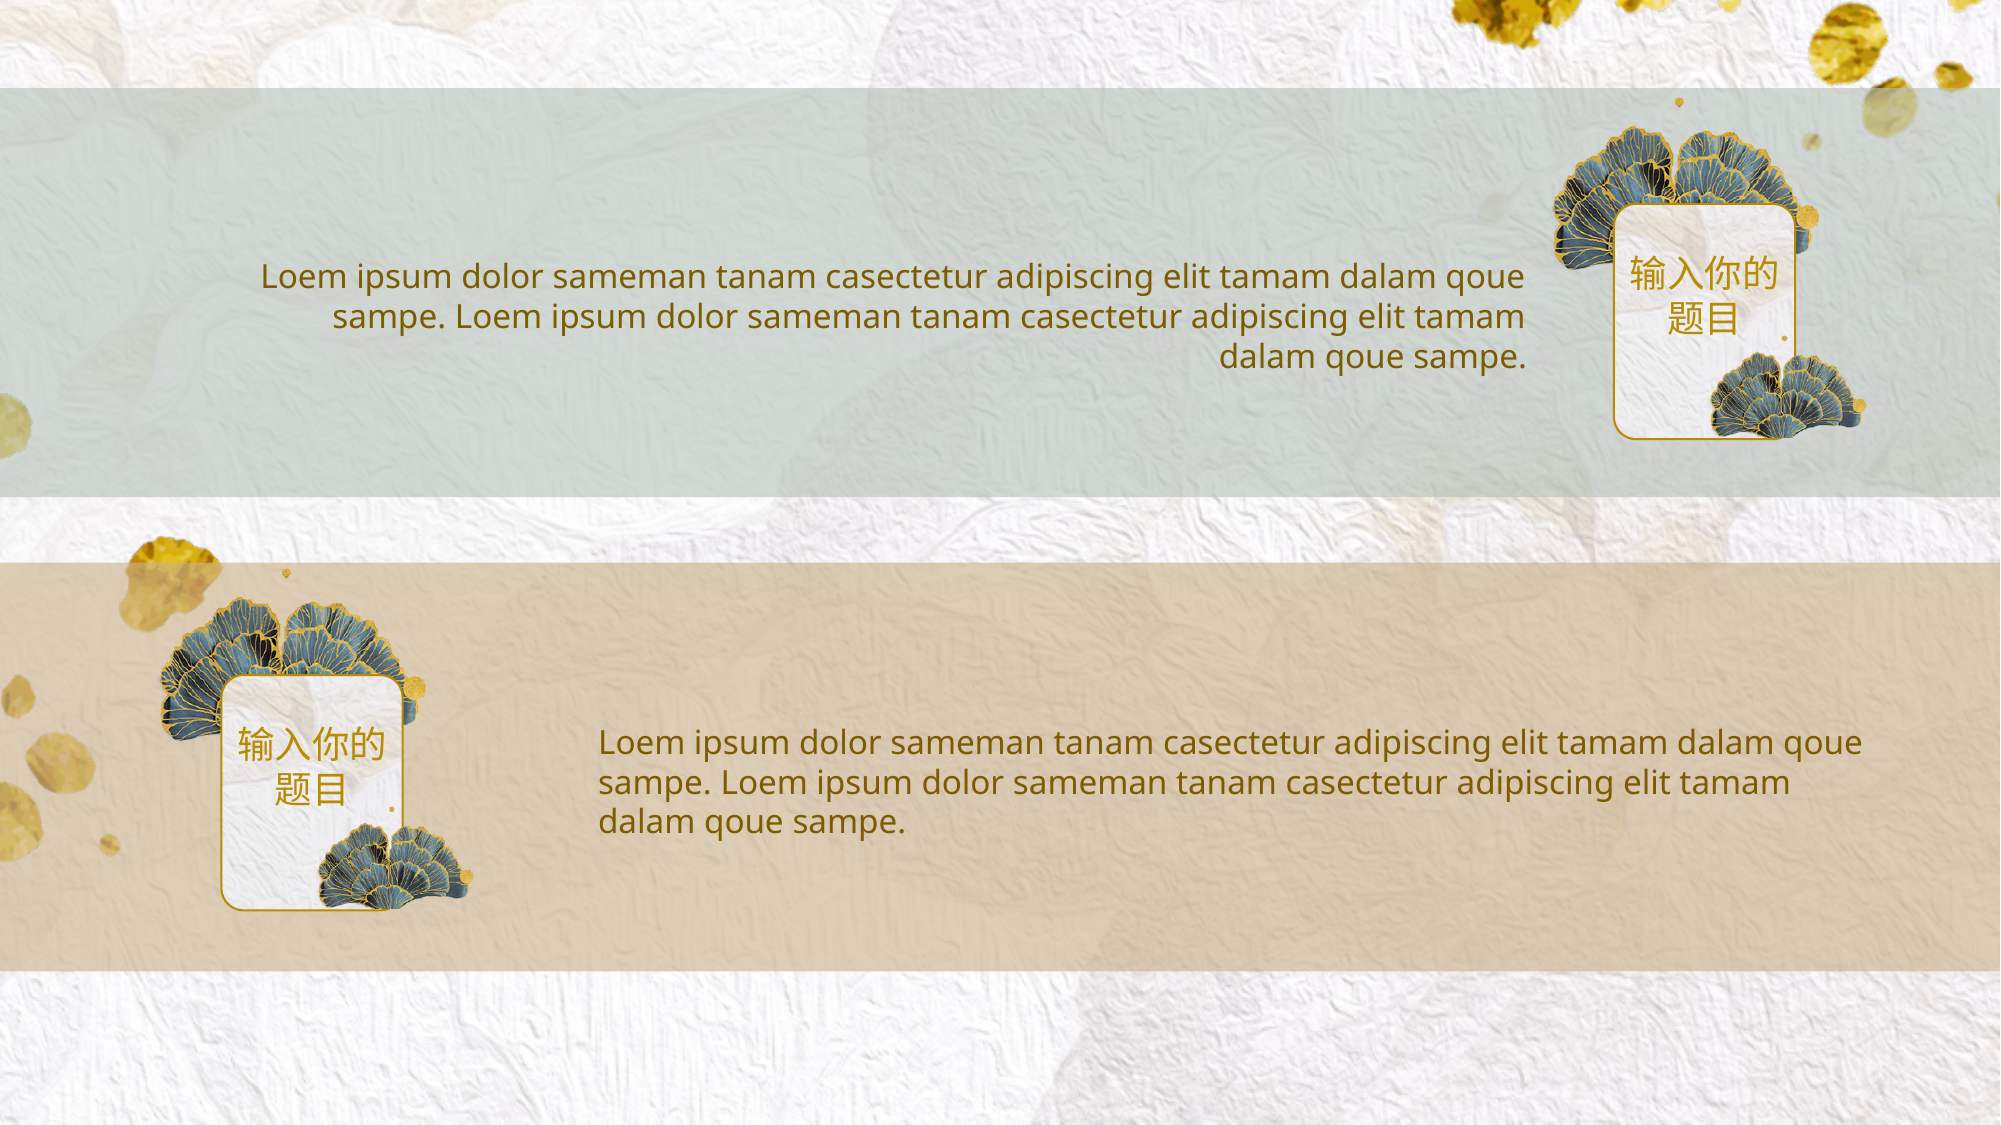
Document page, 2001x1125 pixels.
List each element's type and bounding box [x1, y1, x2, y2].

text_box [0, 88, 2000, 498]
picture [0, 972, 2000, 1125]
picture [0, 0, 2000, 88]
picture [0, 498, 2000, 562]
text_box [0, 562, 2000, 972]
